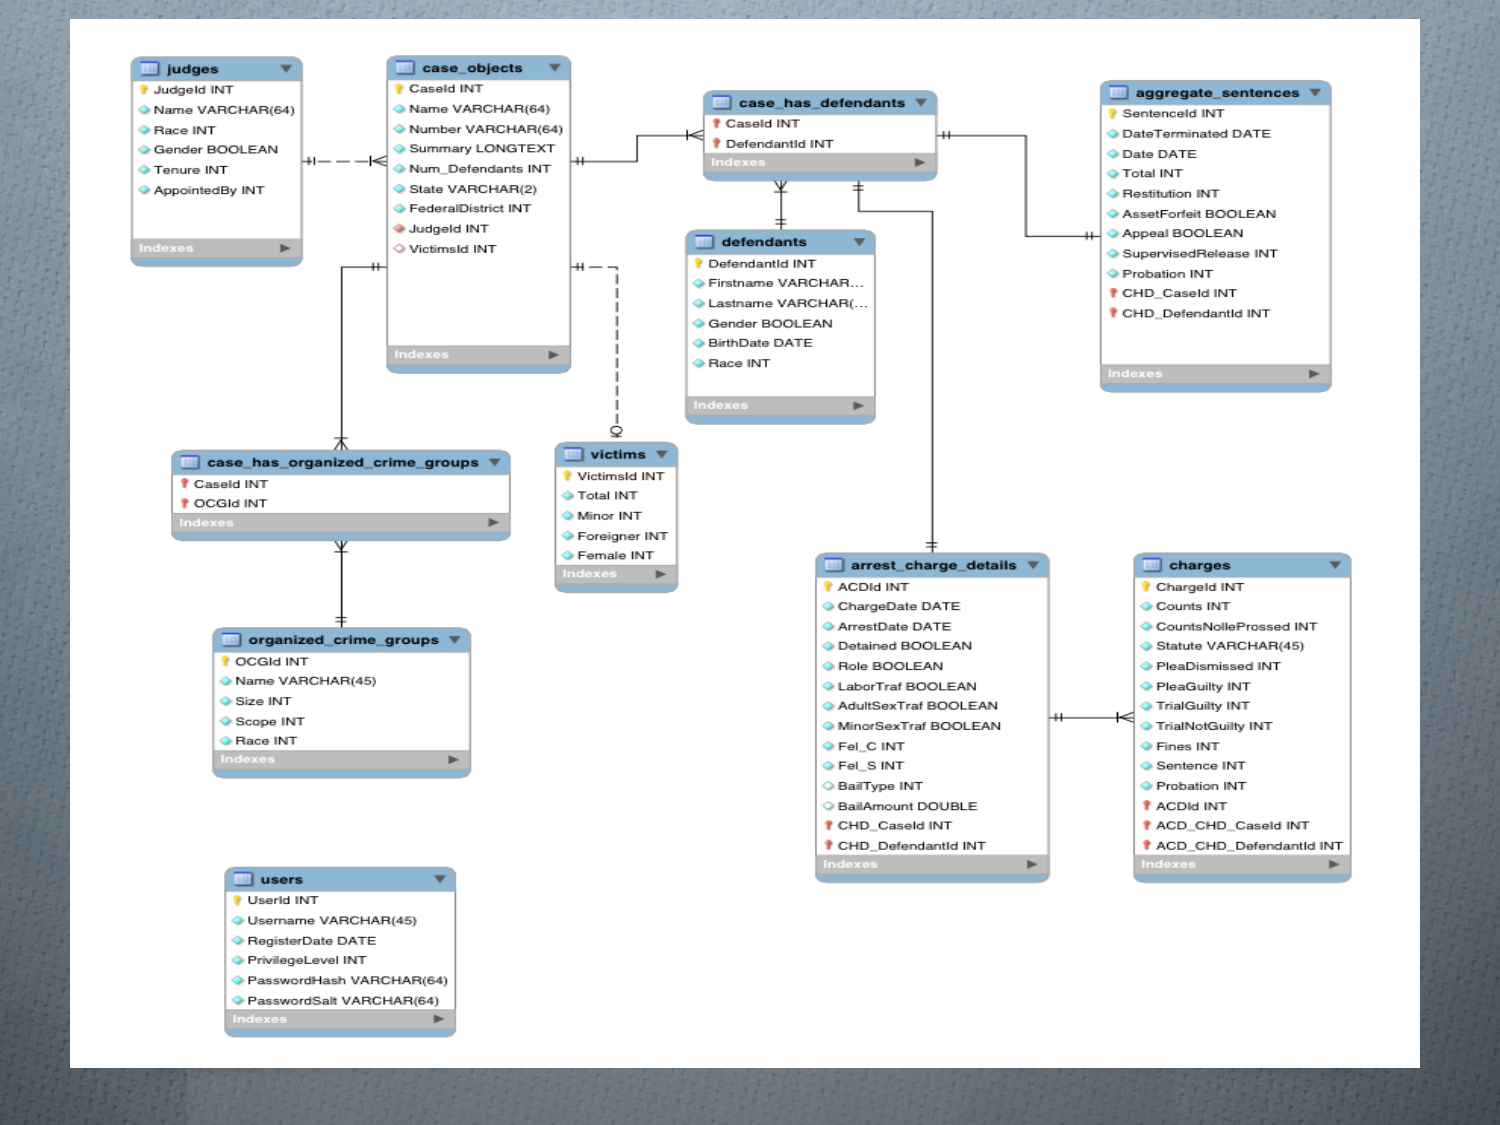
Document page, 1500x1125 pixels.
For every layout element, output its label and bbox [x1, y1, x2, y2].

picture [70, 18, 1439, 1068]
